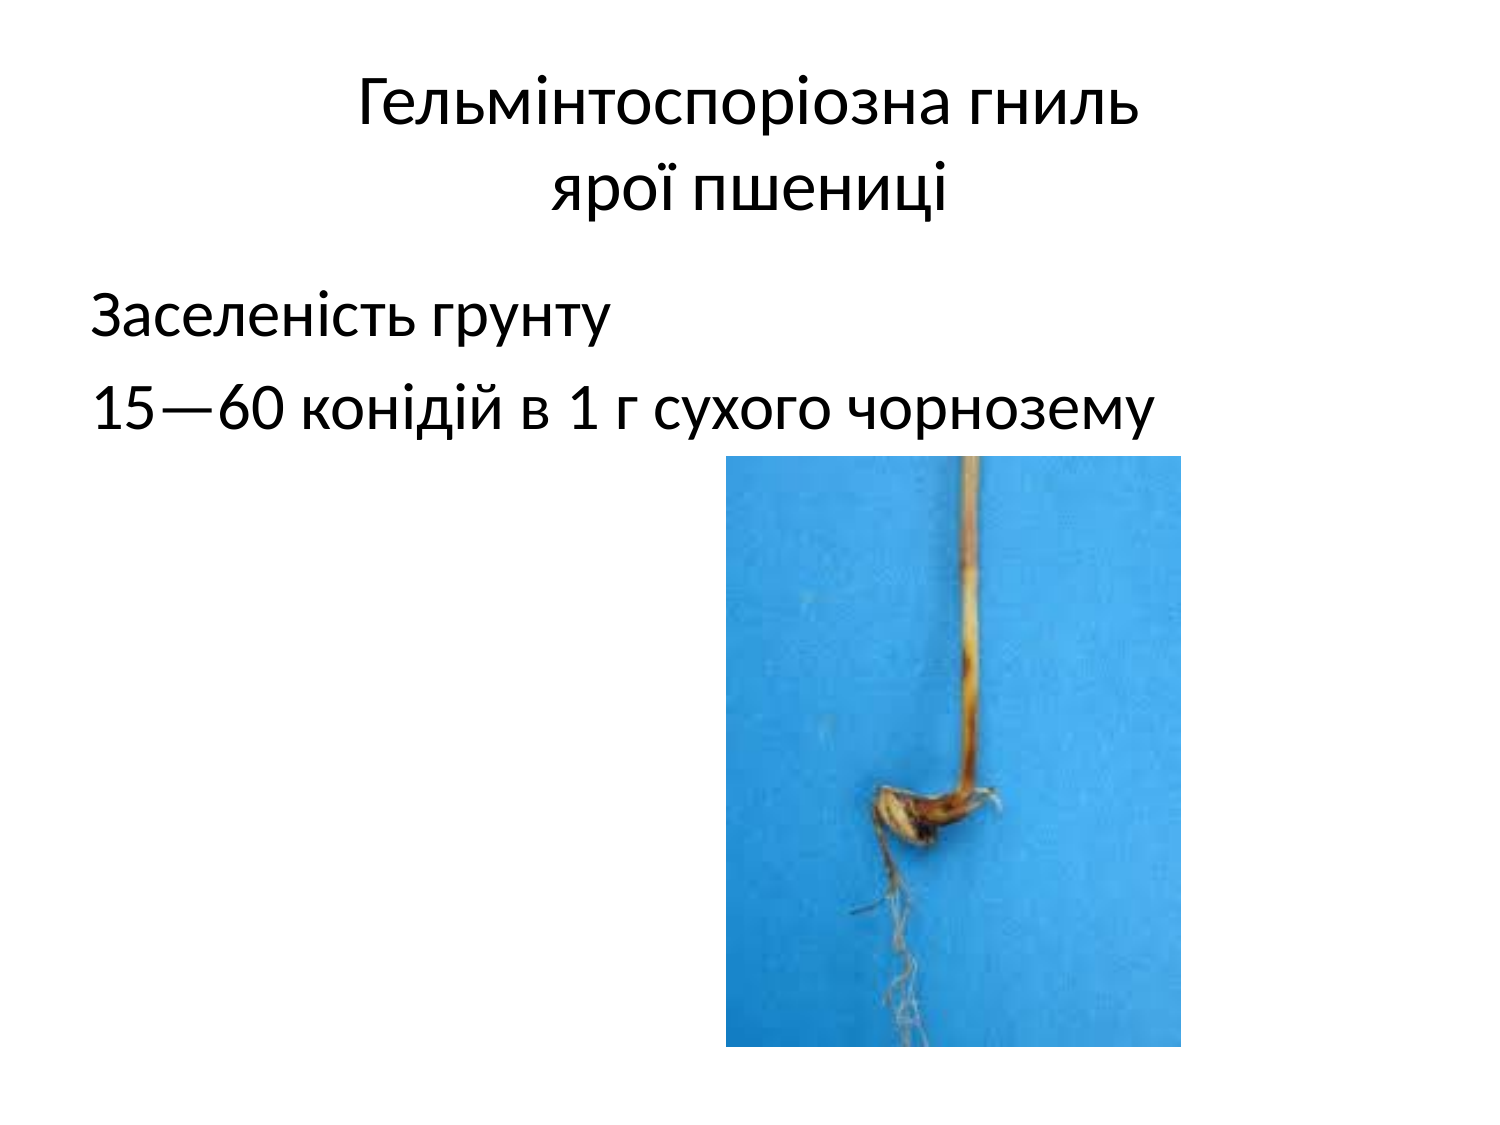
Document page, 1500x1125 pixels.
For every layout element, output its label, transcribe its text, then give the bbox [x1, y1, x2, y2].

title Гельмінтоспоріозна гниль ярої пшениці [75, 45, 1425, 233]
picture [726, 455, 1182, 1048]
list Заселеність грунту 15—60 конідій в 1 г сухого чорнозему [75, 262, 1425, 1005]
